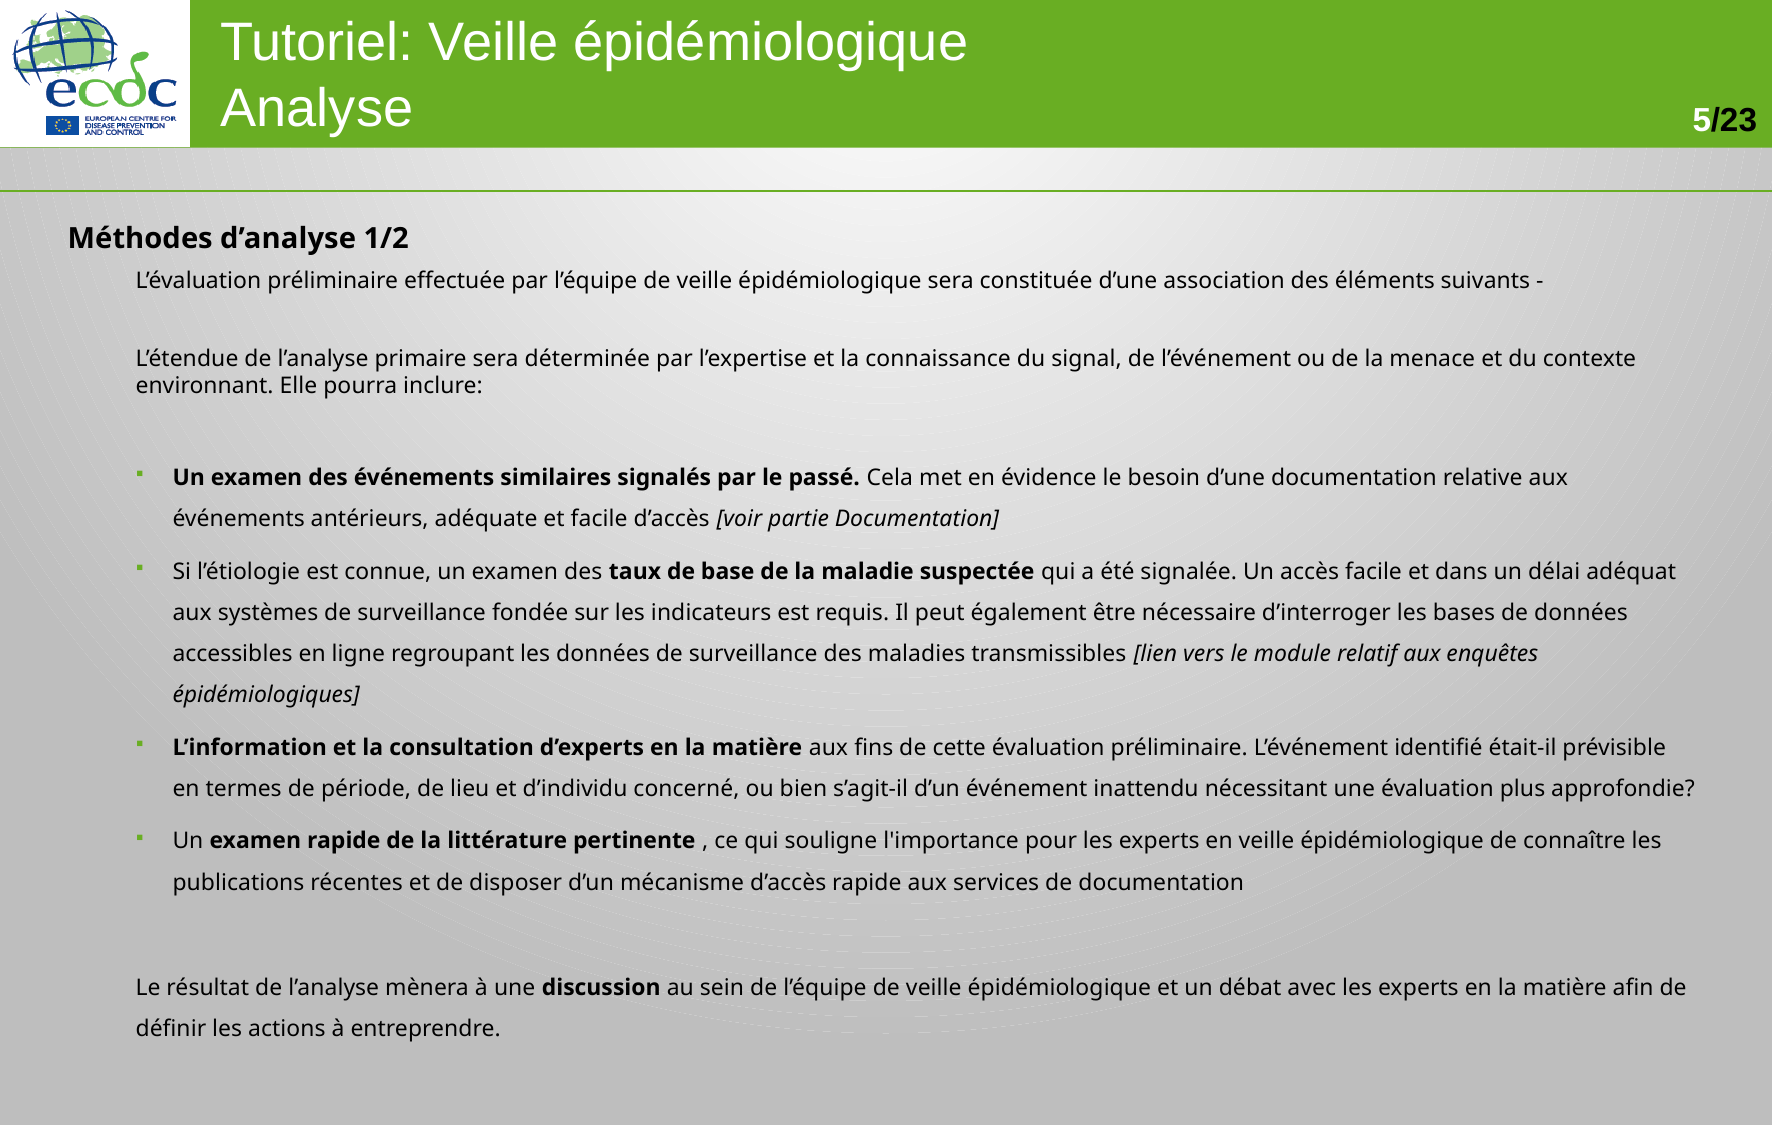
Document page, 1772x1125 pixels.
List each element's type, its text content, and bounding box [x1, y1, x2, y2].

picture [0, 0, 190, 147]
list Méthodes d’analyse 1/2 L’évaluation préliminaire effectuée par l’équipe de veille épidémiologique sera constituée d’une association des éléments suivants - L’étendue de l’analyse primaire sera déterminée par l’expertise et la connaissance du signal, de l’événement ou de la menace et du contexte environnant. Elle pourra inclure: Un examen des événements similaires signalés par le passé. Cela met en évidence le besoin d’une documentation relative aux événements antérieurs, adéquate et facile d’accès [voir partie Documentation] Si l’étiologie est connue, un examen des taux de base de la maladie suspectée qui a été signalée. Un accès facile et dans un délai adéquat aux systèmes de surveillance fondée sur les indicateurs est requis. Il peut également être nécessaire d’interroger les bases de données accessibles en ligne regroupant les données de surveillance des maladies transmissibles [lien vers le module relatif aux enquêtes épidémiologiques] L’information et la consultation d’experts en la matière aux fins de cette évaluation préliminaire. L’événement identifié était-il prévisible en termes de période, de lieu et d’individu concerné, ou bien s’agit-il d’un événement inattendu nécessitant une évaluation plus approfondie? Un examen rapide de la littérature pertinente , ce qui souligne l'importance pour les experts en veille épidémiologique de connaître les publications récentes et de disposer d’un mécanisme d’accès rapide aux services de documentation Le résultat de l’analyse mènera à une discussion au sein de l’équipe de veille épidémiologique et un débat avec les experts en la matière afin de définir les actions à entreprendre. [53, 212, 1714, 1102]
